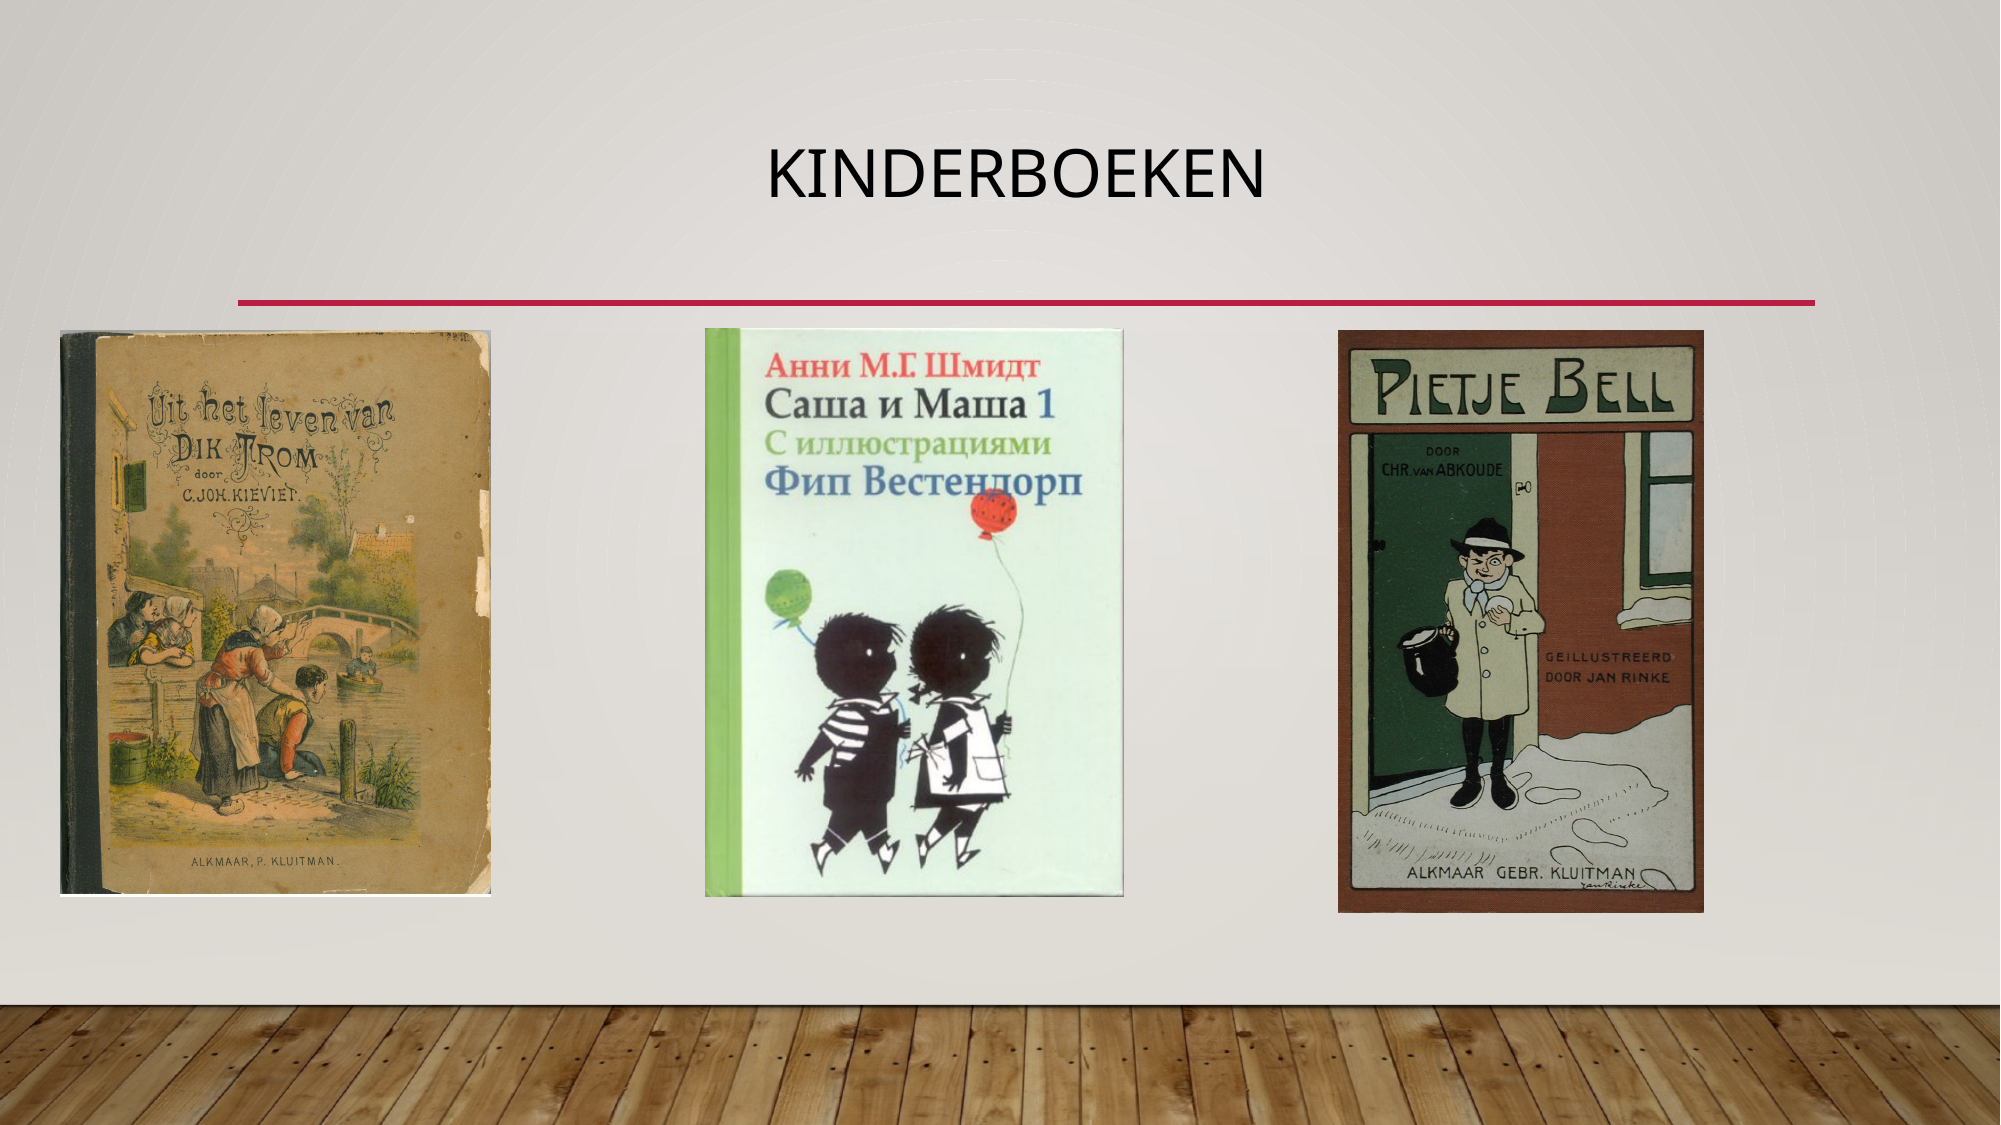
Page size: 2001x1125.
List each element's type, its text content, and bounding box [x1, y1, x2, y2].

picture [0, 1005, 2000, 1125]
picture [1338, 330, 1704, 913]
title Kinderboeken [238, 131, 1814, 305]
picture [705, 328, 1124, 897]
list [60, 330, 492, 897]
